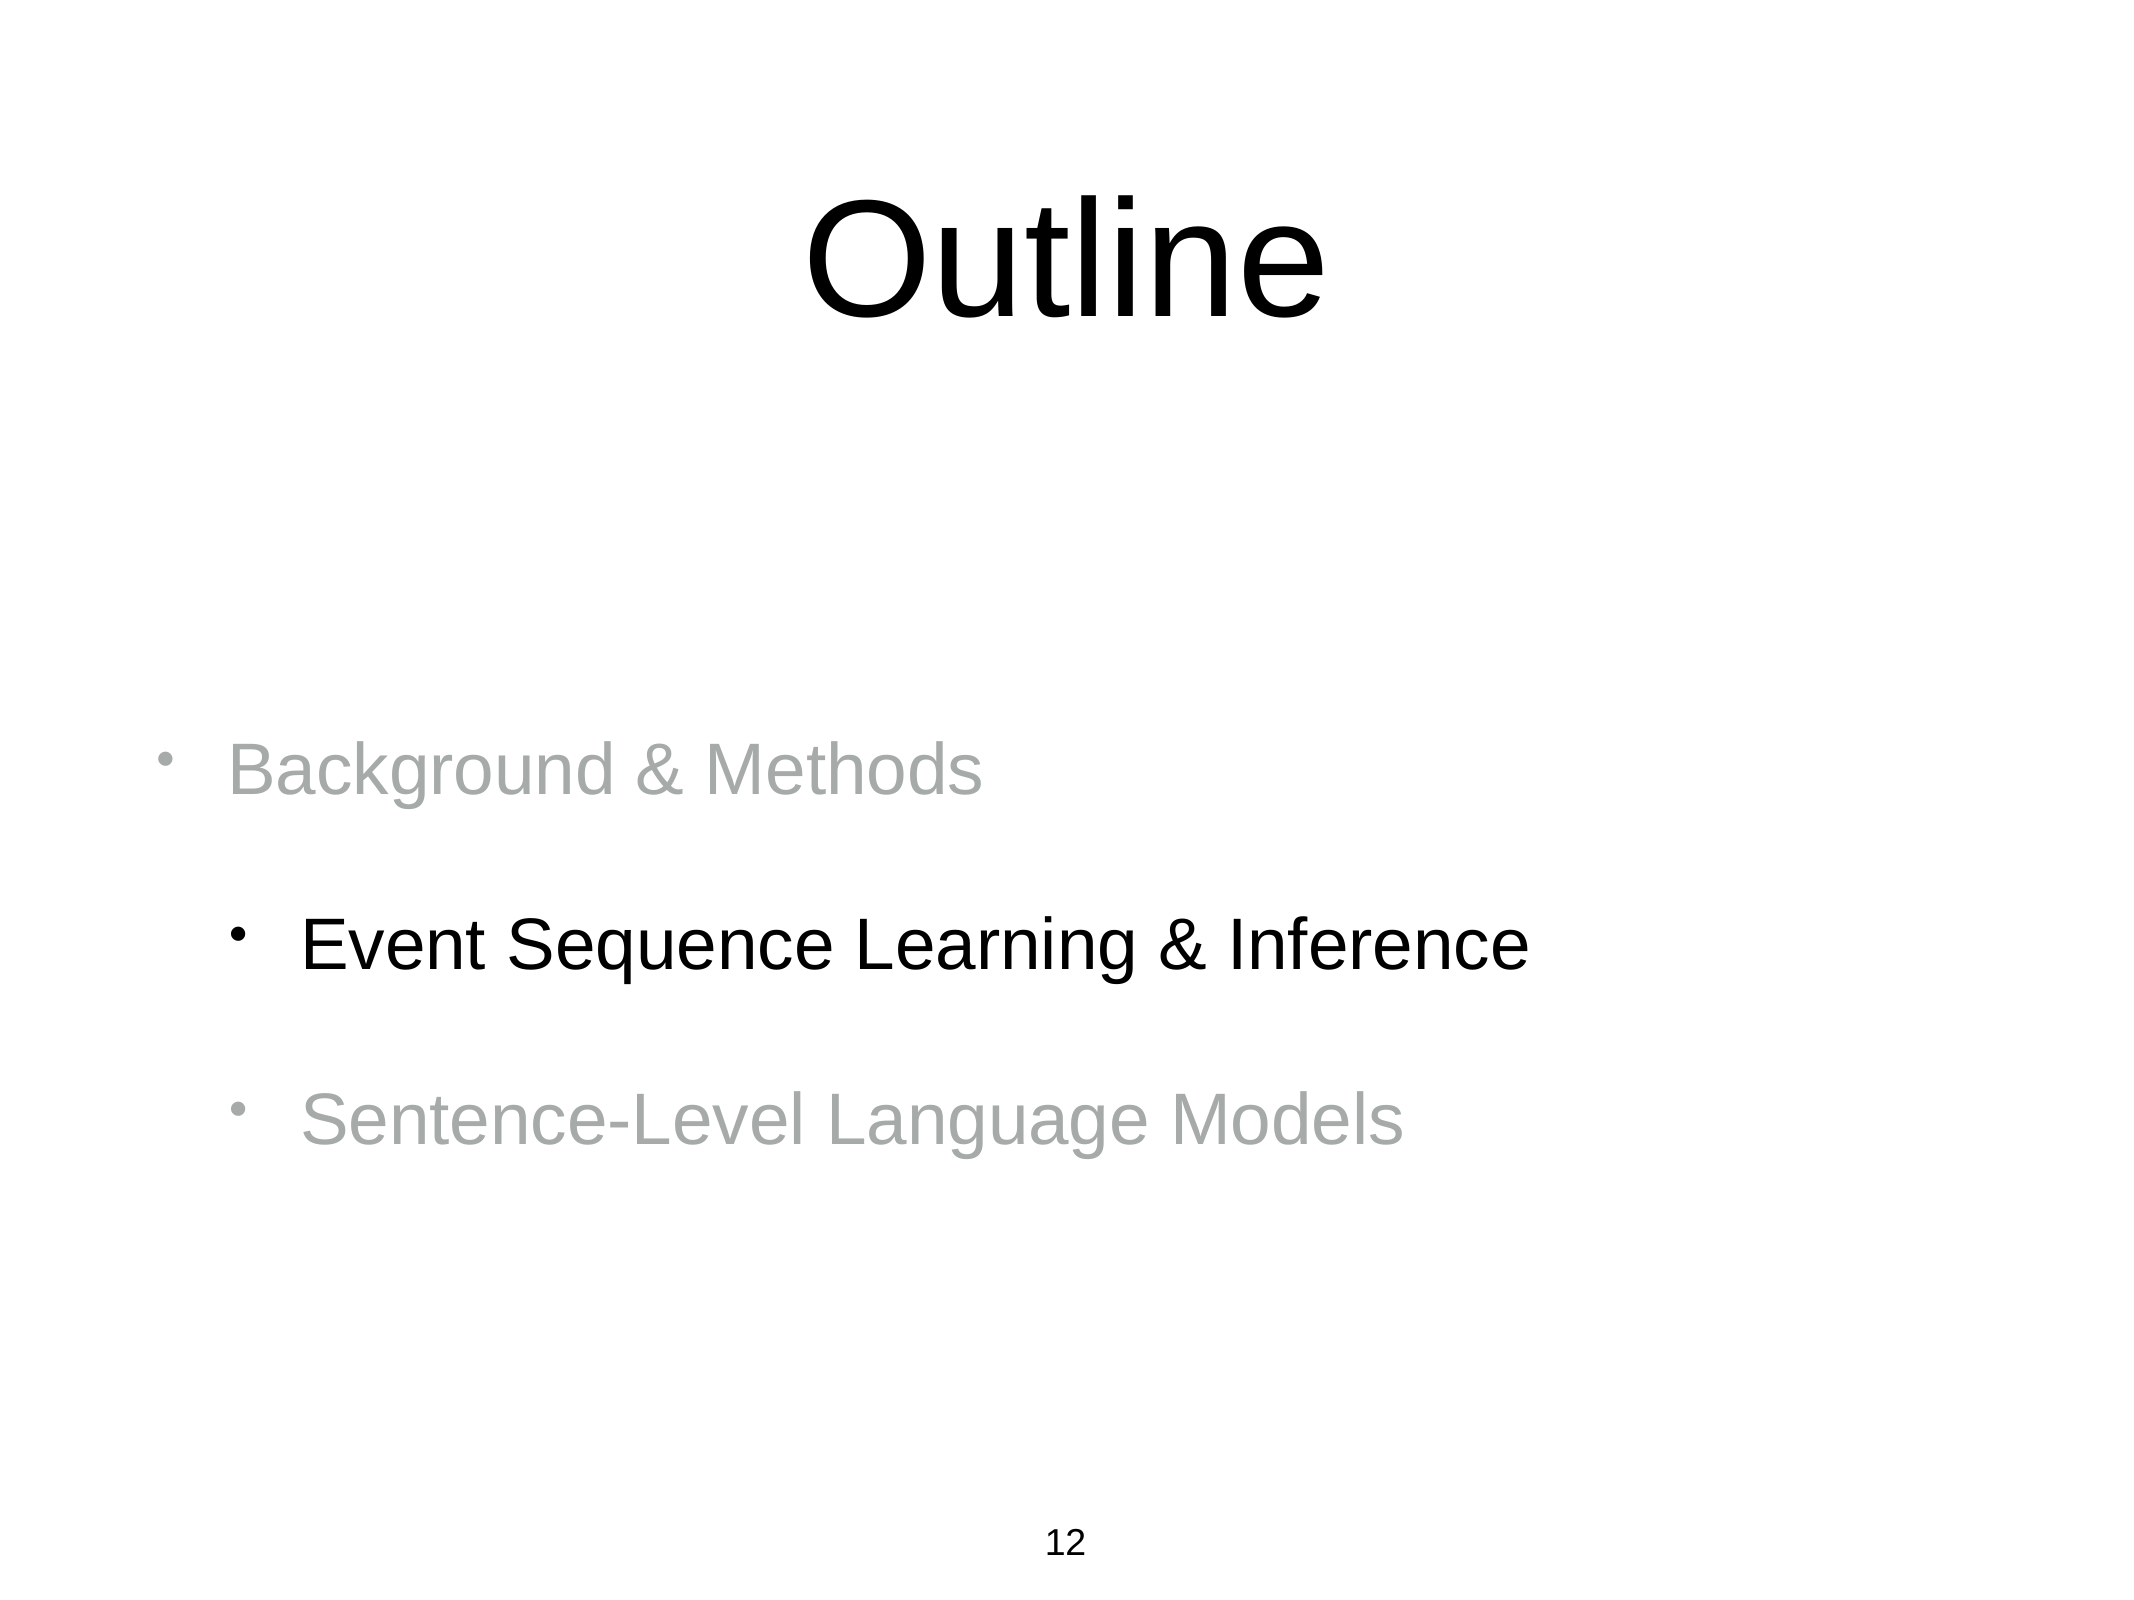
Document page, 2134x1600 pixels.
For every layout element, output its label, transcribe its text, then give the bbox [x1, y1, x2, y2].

title Outline [155, 72, 1978, 424]
slide_number 12 [1041, 1517, 1090, 1564]
list Background & Methods Event Sequence Learning & Inference Sentence-Level Language Models [155, 424, 1978, 1457]
